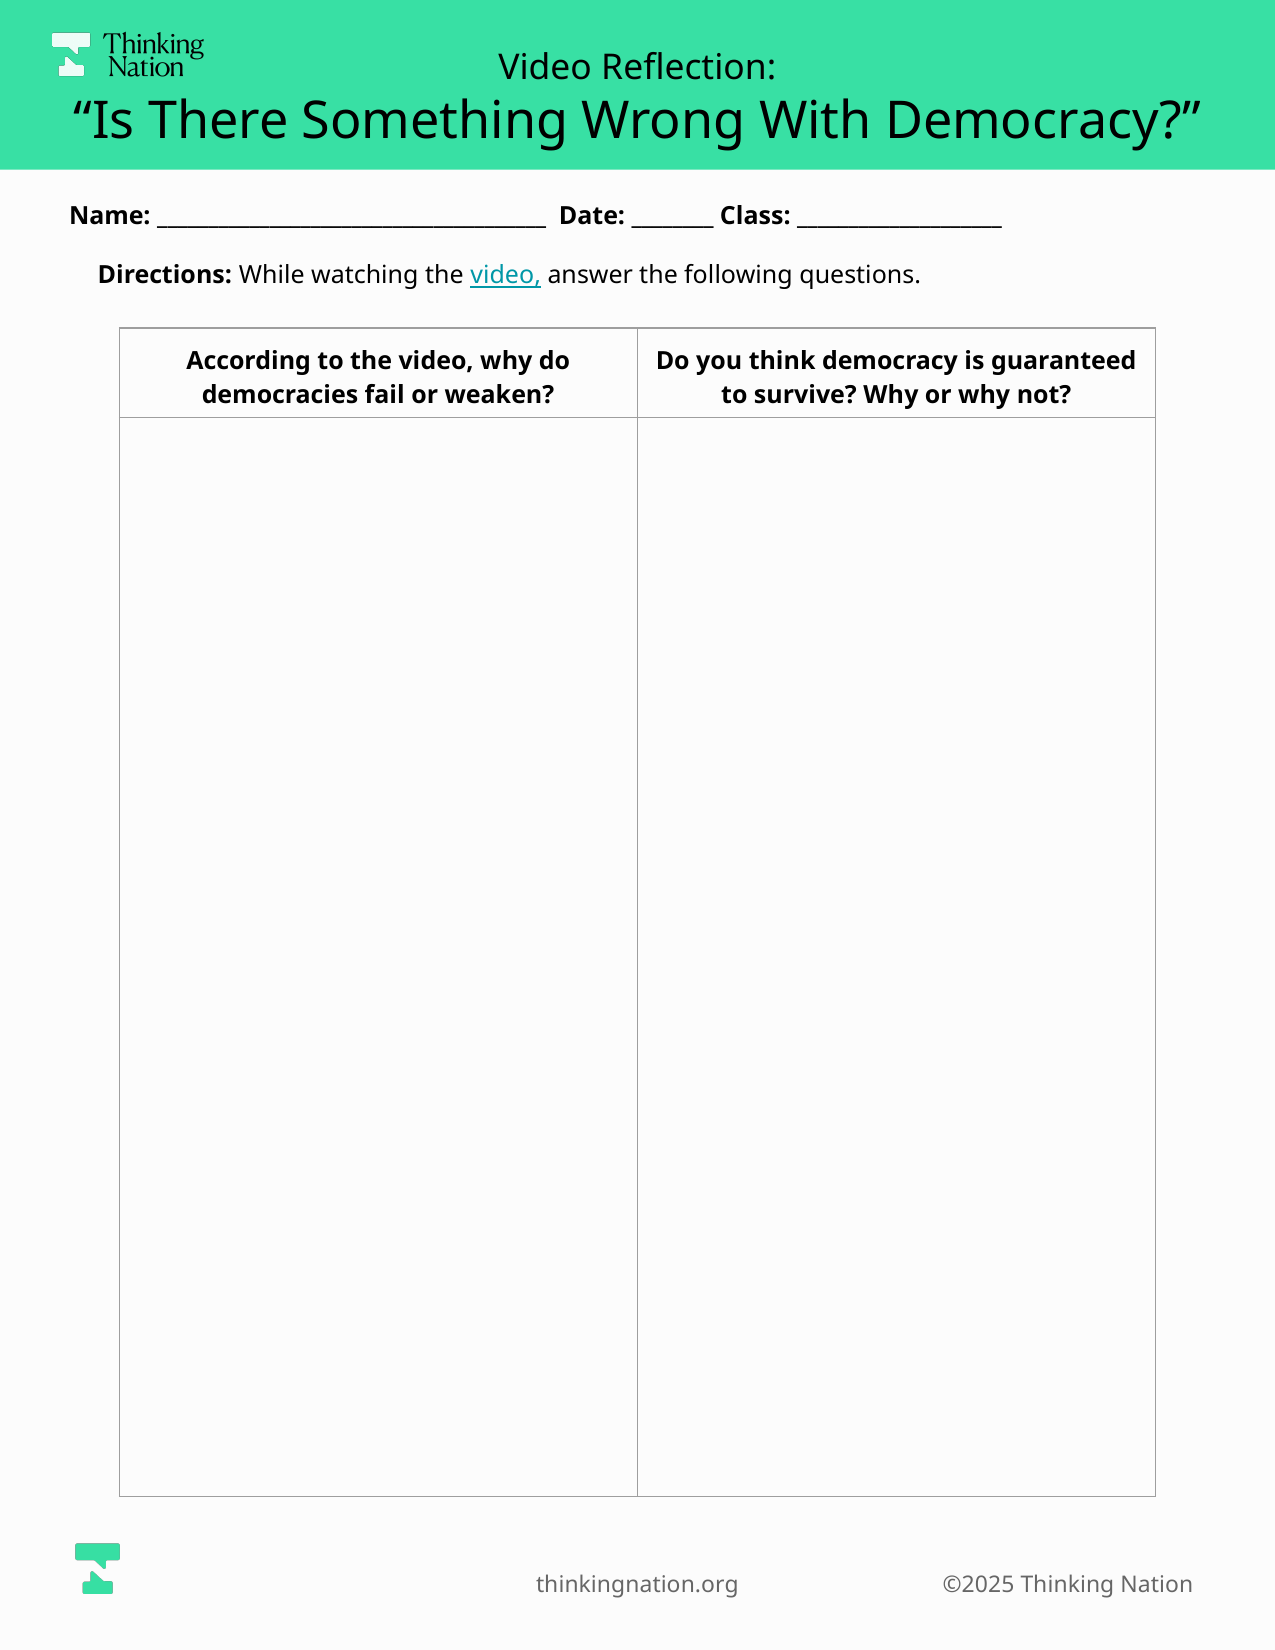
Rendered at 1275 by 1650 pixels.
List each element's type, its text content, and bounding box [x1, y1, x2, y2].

text_box Video Reflection: “Is There Something Wrong With Democracy?” [0, 0, 1275, 170]
table_cell [120, 418, 637, 1496]
text_box Name: ______________________________________ Date: ________ Class: ____________________ [54, 184, 1221, 244]
table_cell [638, 418, 1155, 1496]
text_box ©2025 Thinking Nation [907, 1553, 1210, 1605]
picture [62, 1533, 133, 1604]
table_header Do you think democracy is guaranteed to survive? Why or why not? [638, 329, 1155, 417]
text_box Directions: While watching the video, answer the following questions. [82, 243, 1193, 308]
picture [35, 17, 210, 91]
table_header According to the video, why do democracies fail or weaken? [120, 329, 637, 417]
text_box thinkingnation.org [486, 1553, 789, 1605]
